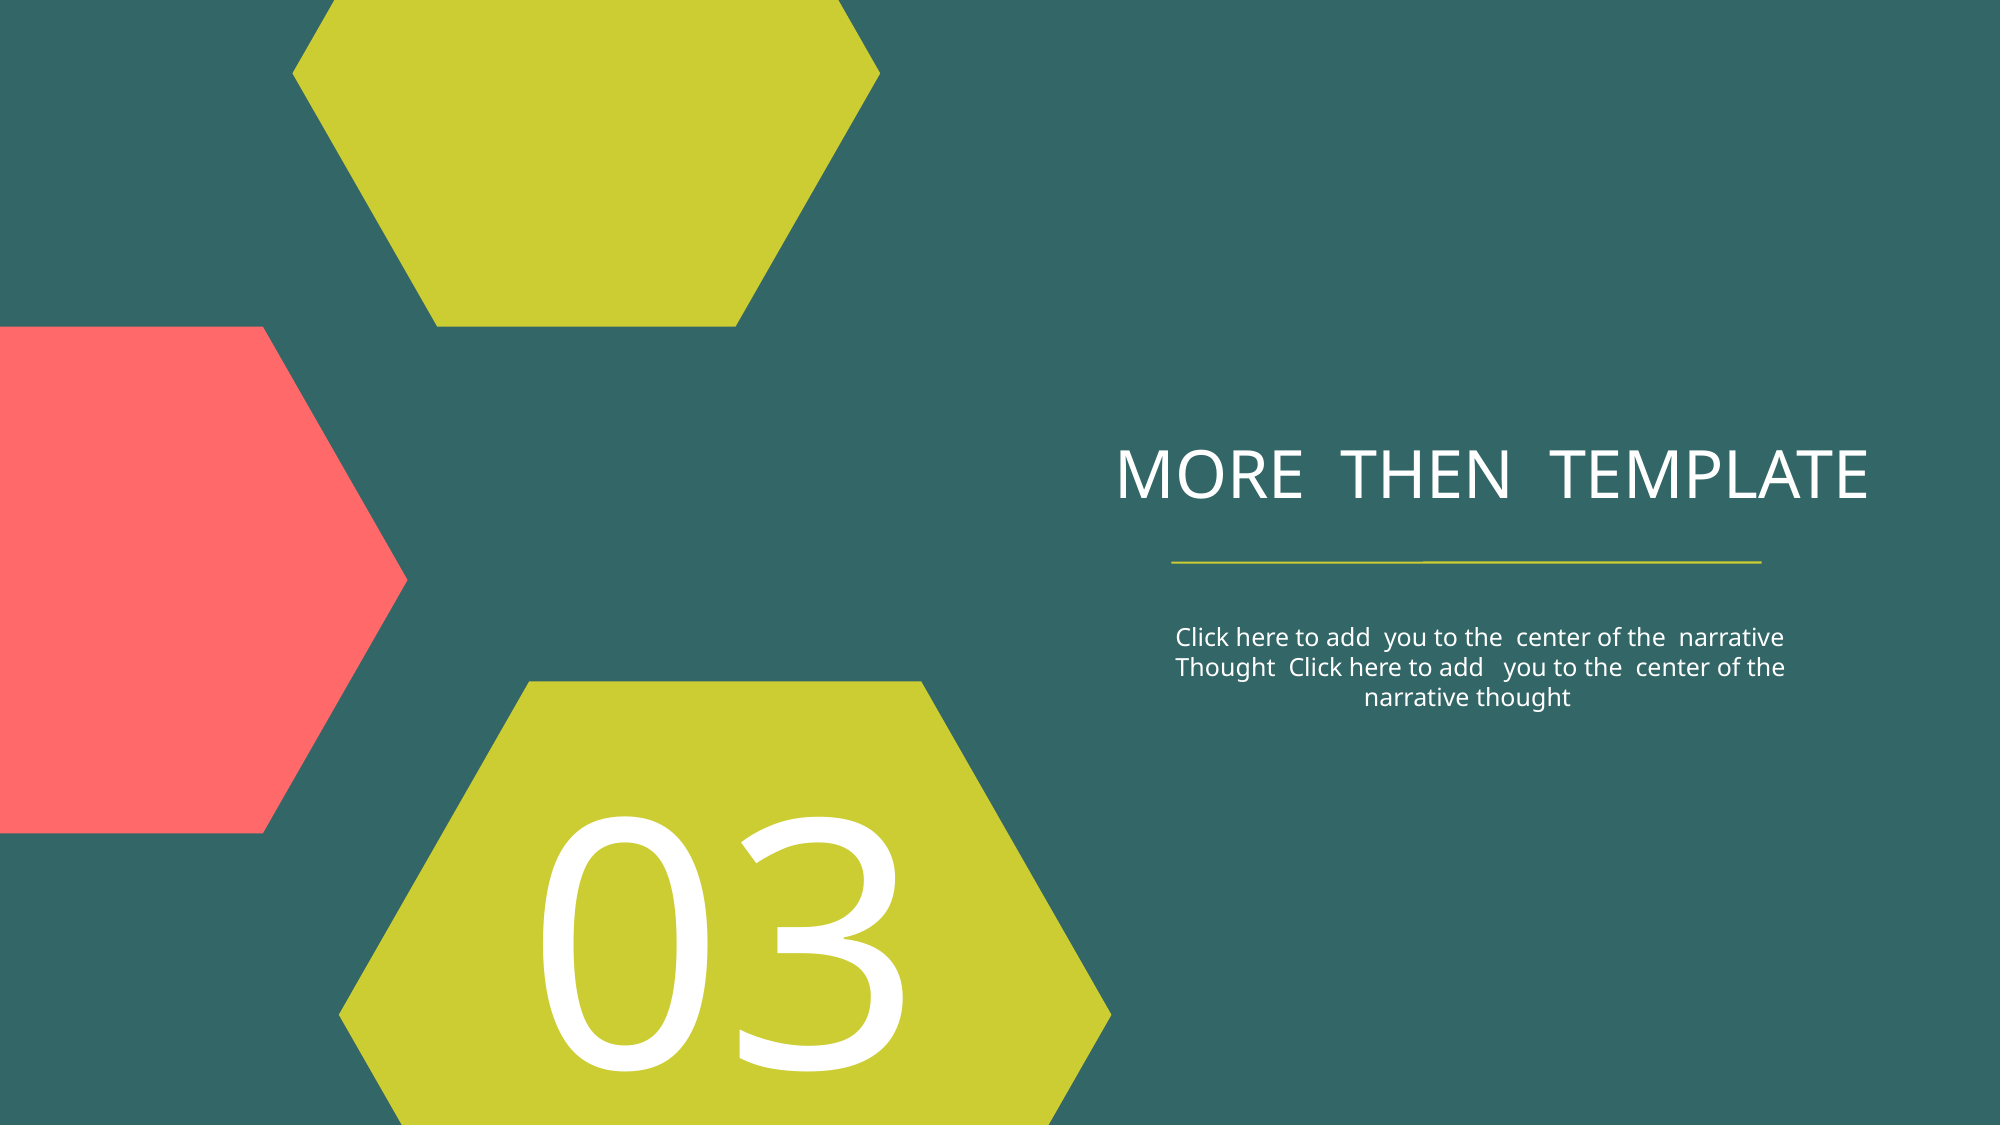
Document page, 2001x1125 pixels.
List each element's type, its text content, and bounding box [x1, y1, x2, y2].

text_box [0, 326, 408, 834]
text_box [292, 0, 881, 327]
text_box Click here to add you to the center of the narrative Thought Click here to add you to the center of the narrative thought [1160, 613, 1809, 719]
text_box [338, 681, 1112, 1125]
text_box MORE THEN TEMPLATE [1069, 424, 1887, 520]
text_box 03 [511, 714, 939, 1125]
